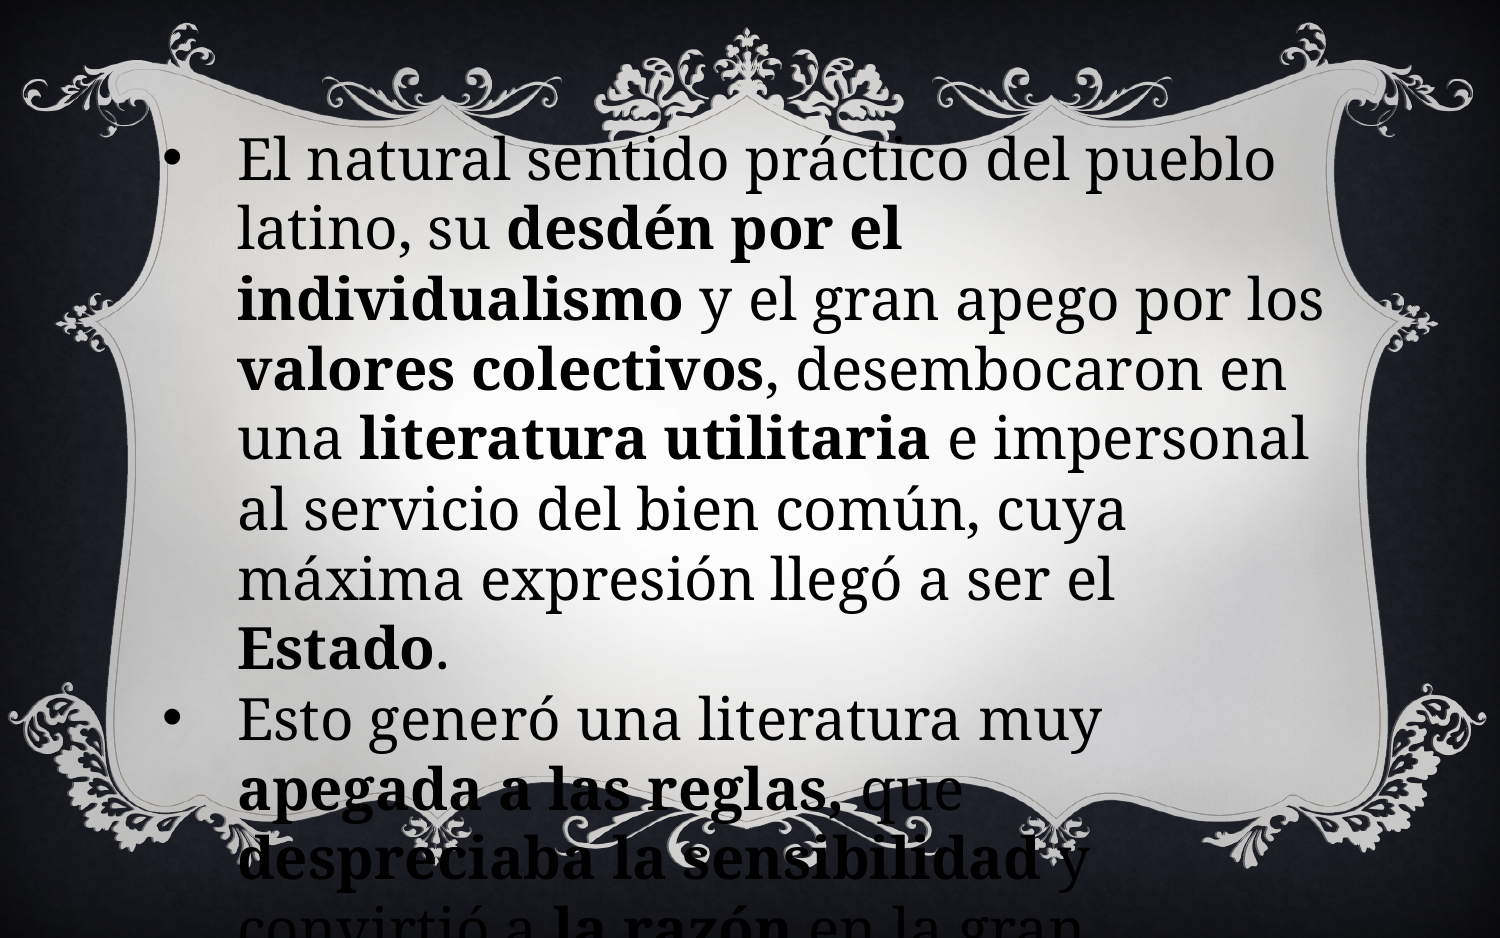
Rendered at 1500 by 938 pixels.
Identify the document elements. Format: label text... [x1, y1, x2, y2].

text_box El natural sentido práctico del pueblo latino, su desdén por el individualismo y el gran apego por los valores colectivos, desembocaron en una literatura utilitaria e impersonal al servicio del bien común, cuya máxima expresión llegó a ser el Estado. Esto generó una literatura muy apegada a las reglas, que despreciaba la sensibilidad y convirtió a la razón en la gran herramienta creadora. [147, 114, 1353, 938]
picture [0, 0, 1500, 938]
